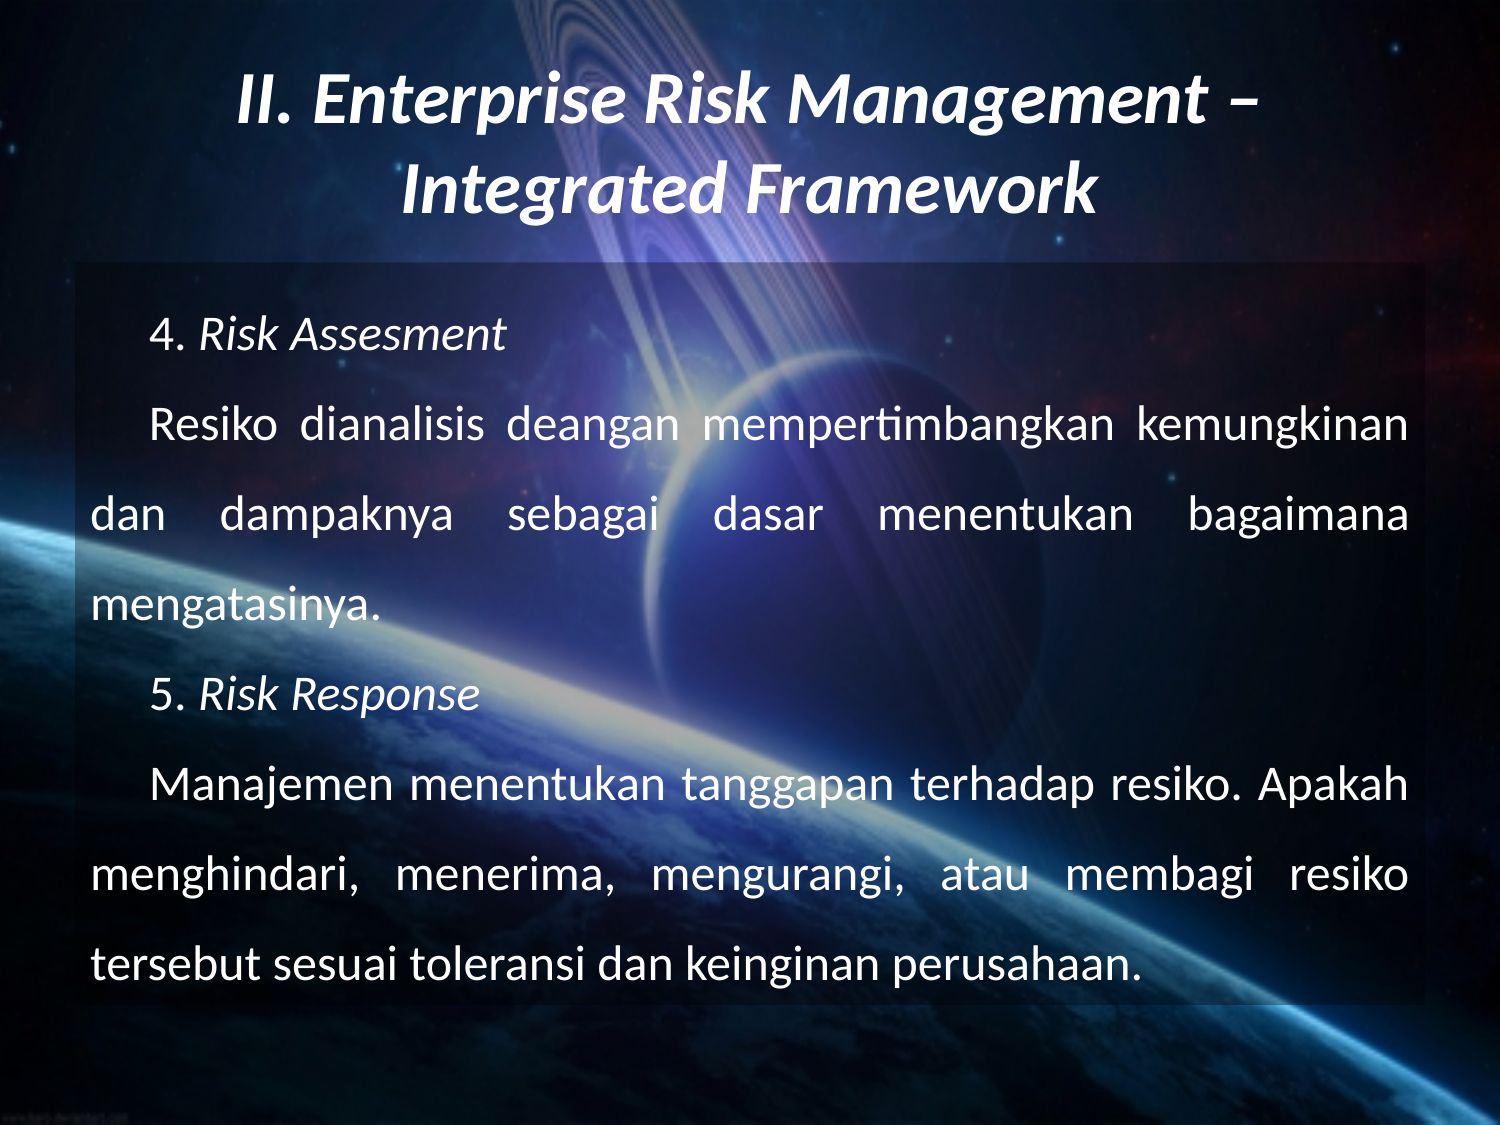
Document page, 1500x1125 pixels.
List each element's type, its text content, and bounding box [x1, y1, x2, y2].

title II. Enterprise Risk Management – Integrated Framework [75, 45, 1425, 233]
picture [0, 0, 1500, 1125]
list 4. Risk Assesment Resiko dianalisis deangan mempertimbangkan kemungkinan dan dampaknya sebagai dasar menentukan bagaimana mengatasinya. 5. Risk Response Manajemen menentukan tanggapan terhadap resiko. Apakah menghindari, menerima, mengurangi, atau membagi resiko tersebut sesuai toleransi dan keinginan perusahaan. [75, 262, 1425, 1005]
